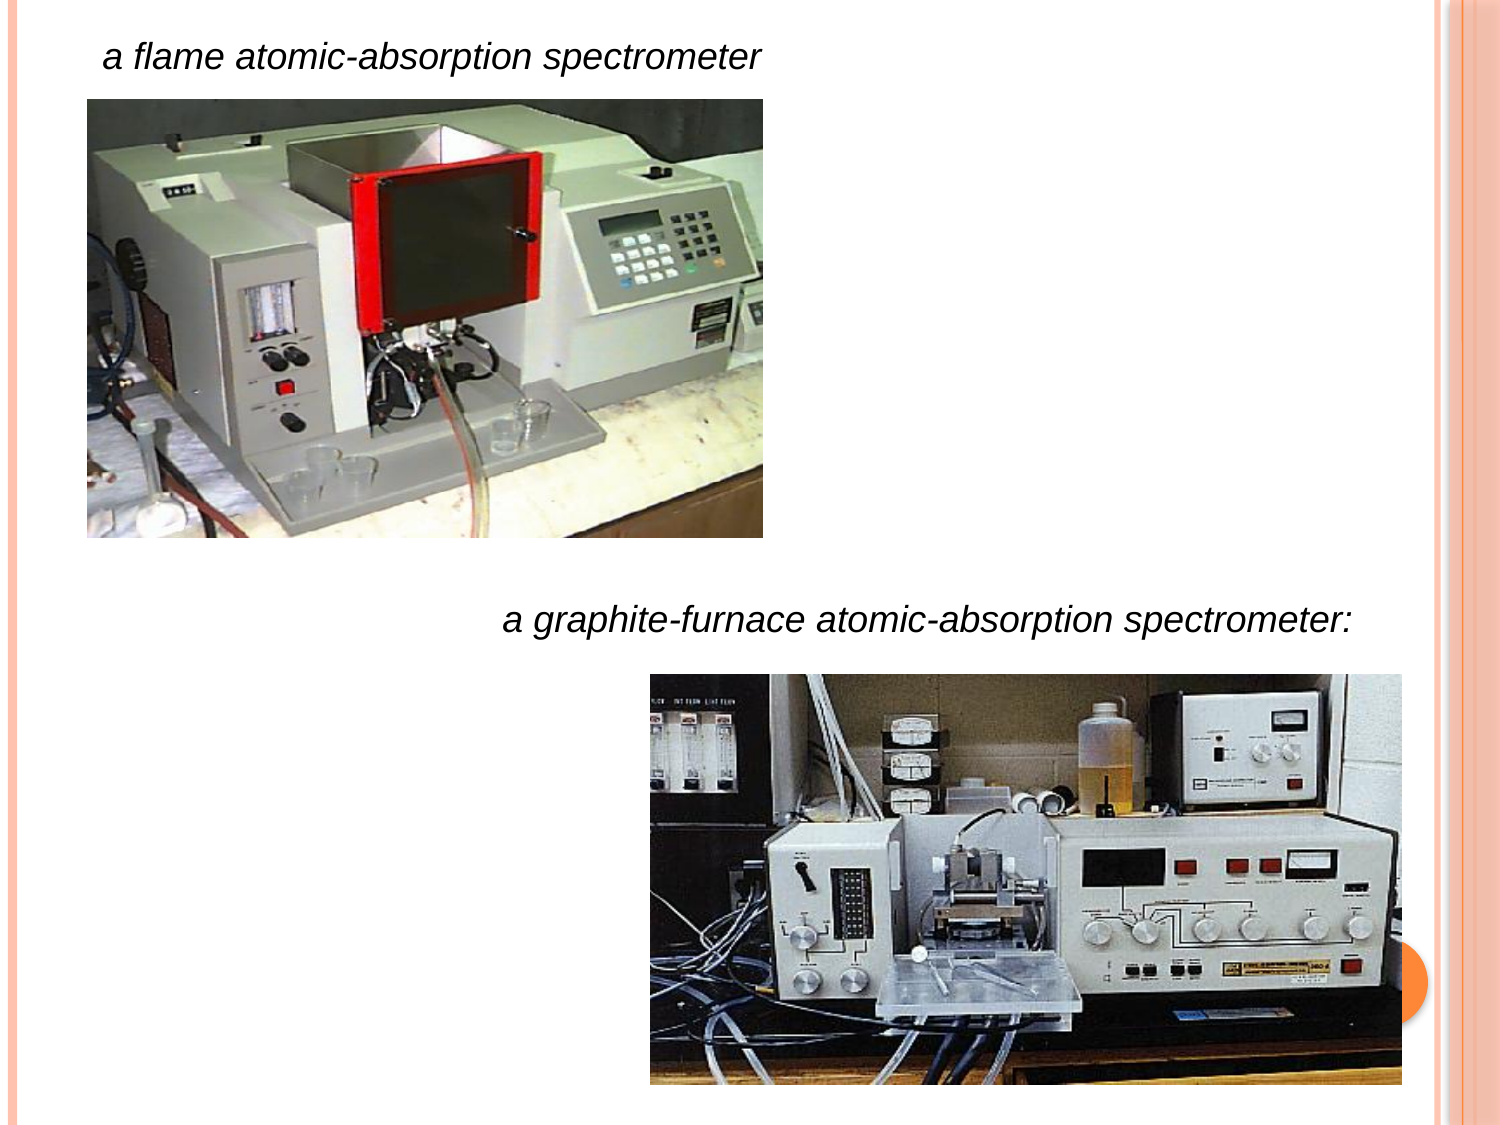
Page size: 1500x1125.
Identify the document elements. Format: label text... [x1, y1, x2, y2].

text_box a flame atomic-absorption spectrometer [87, 24, 1175, 85]
picture [86, 99, 763, 538]
text_box a graphite-furnace atomic-absorption spectrometer: [487, 587, 1475, 693]
picture [649, 674, 1402, 1085]
